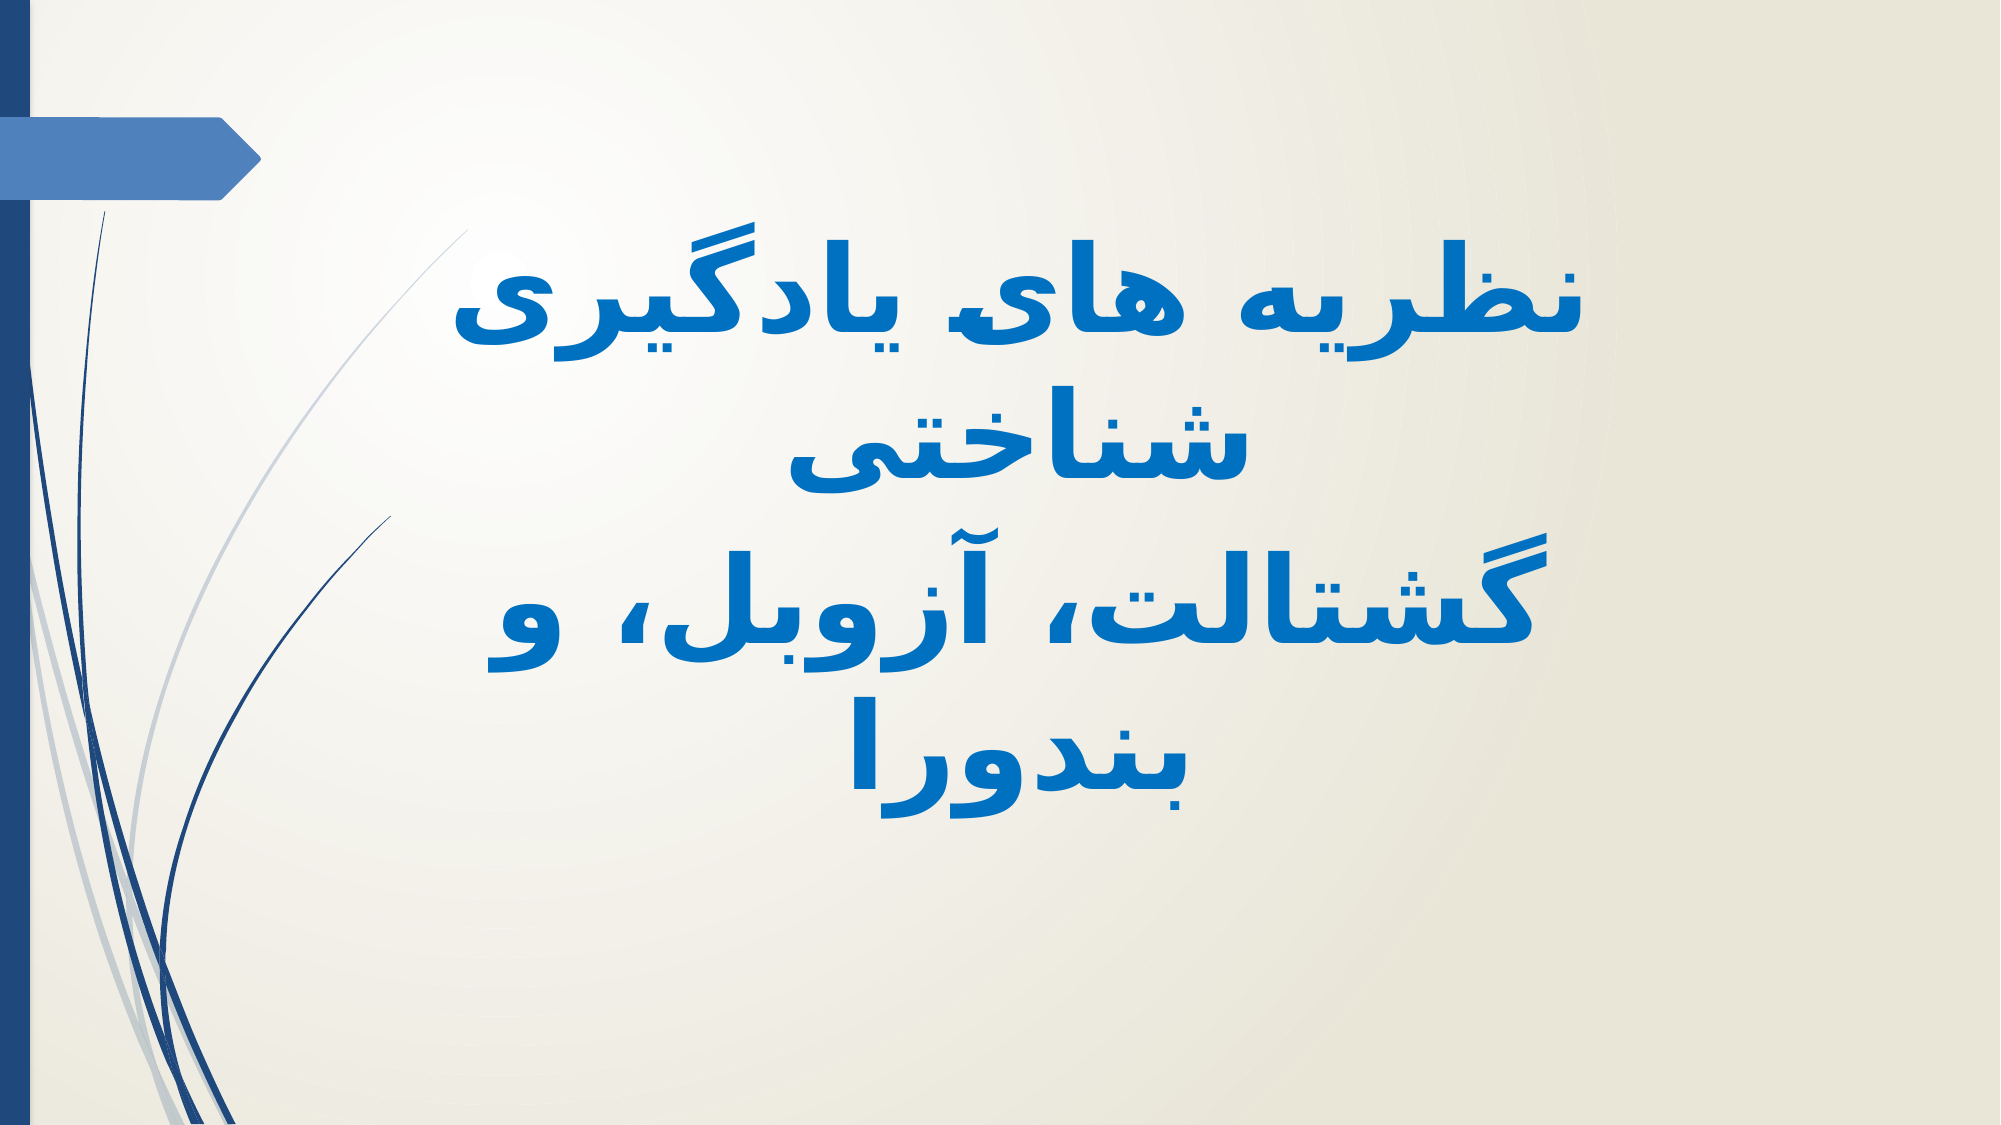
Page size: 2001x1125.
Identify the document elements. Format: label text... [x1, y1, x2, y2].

list نظریه های یادگیری شناختی گشتالت، آزوبل، و بندورا [289, 204, 1752, 824]
